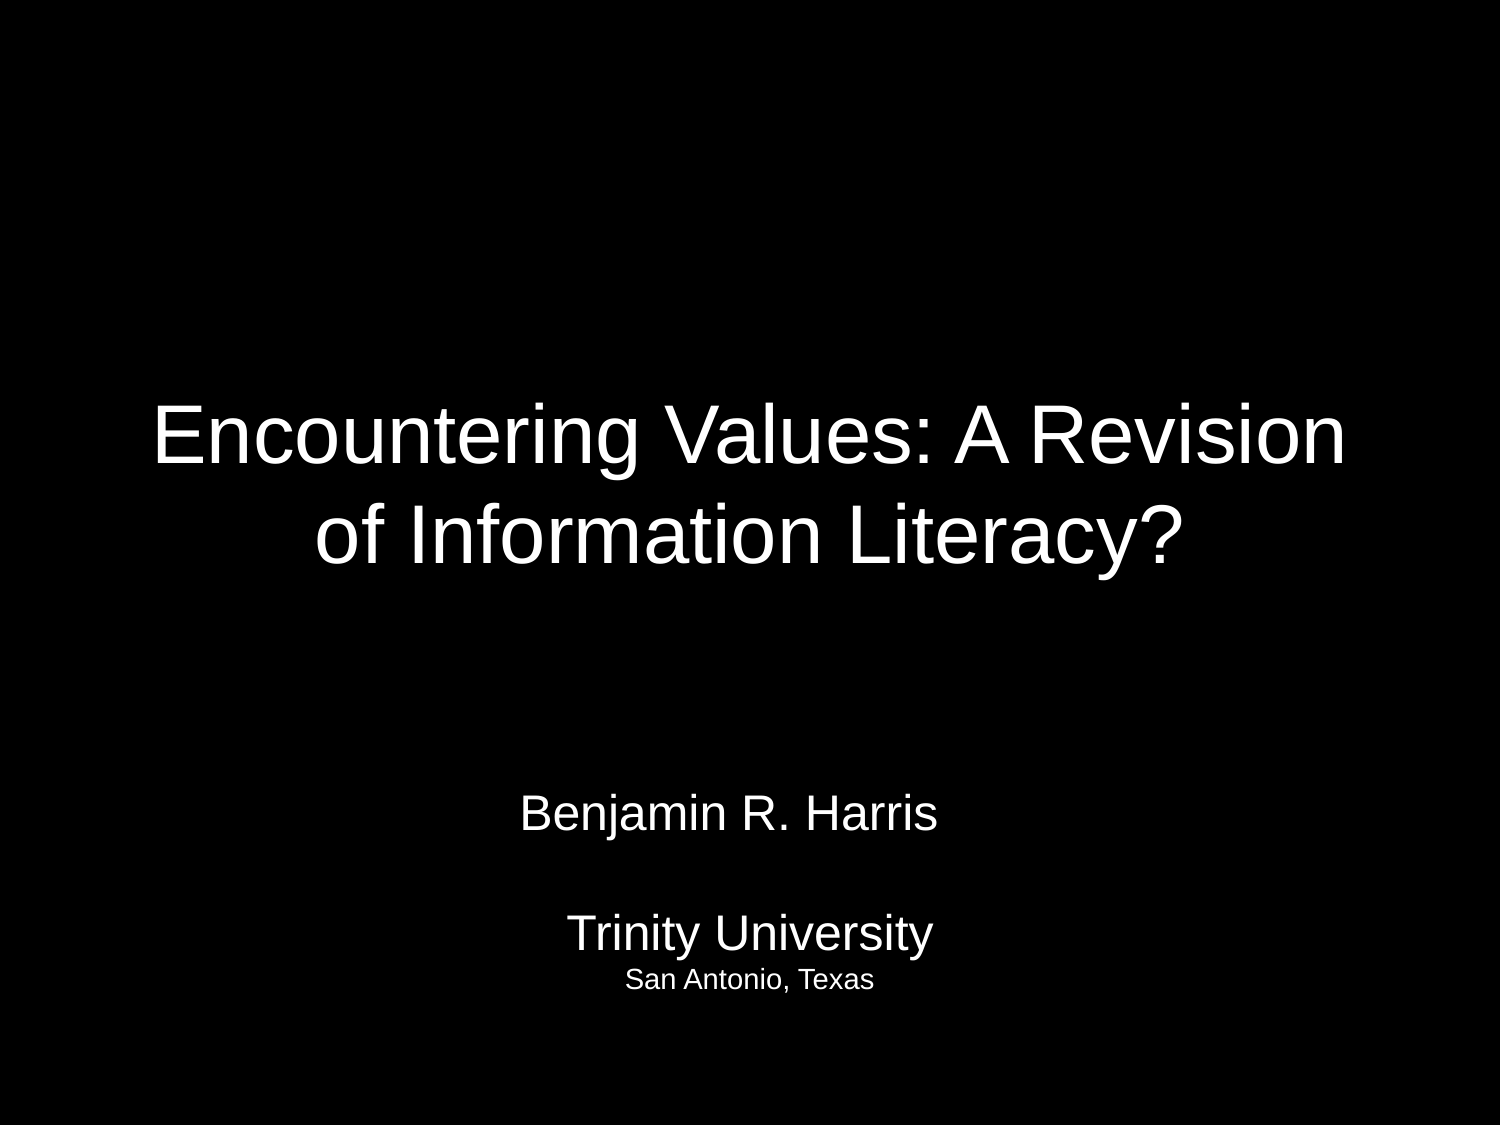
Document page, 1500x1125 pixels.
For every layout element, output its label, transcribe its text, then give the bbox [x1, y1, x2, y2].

title Encountering Values: A Revision of Information Literacy? Benjamin R. Harris Trinity University San Antonio, Texas [112, 112, 1388, 1063]
